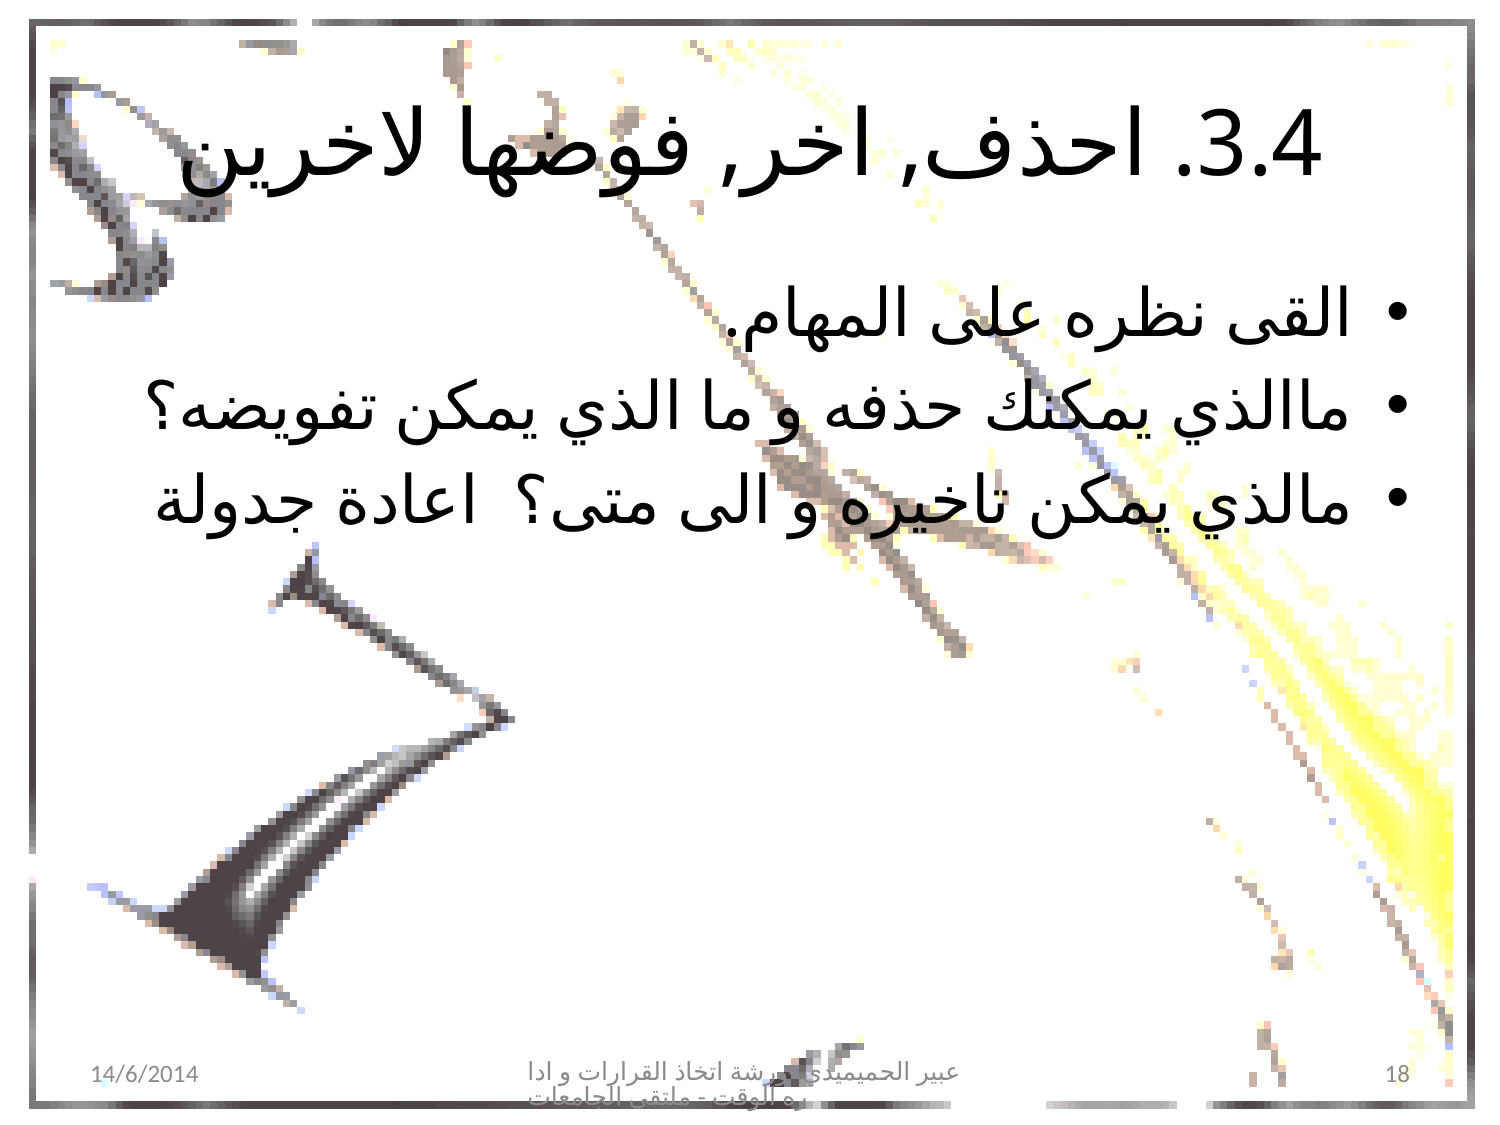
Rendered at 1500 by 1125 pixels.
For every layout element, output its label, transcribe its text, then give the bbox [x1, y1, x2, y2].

picture [29, 19, 1475, 1109]
list القى نظره على المهام. ماالذي يمكنك حذفه و ما الذي يمكن تفويضه؟ مالذي يمكن تاخيره و الى متى؟ اعادة جدولة [75, 262, 1425, 1005]
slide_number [75, 1042, 425, 1103]
footer عبير الحميميدي -ورشة اتخاذ القرارات و اداره الوقت - ملتقى الجامعات [512, 1042, 988, 1103]
slide_number 18 [1074, 1042, 1425, 1103]
title 3.4. احذف, اخر, فوضها لاخرين [75, 45, 1425, 233]
